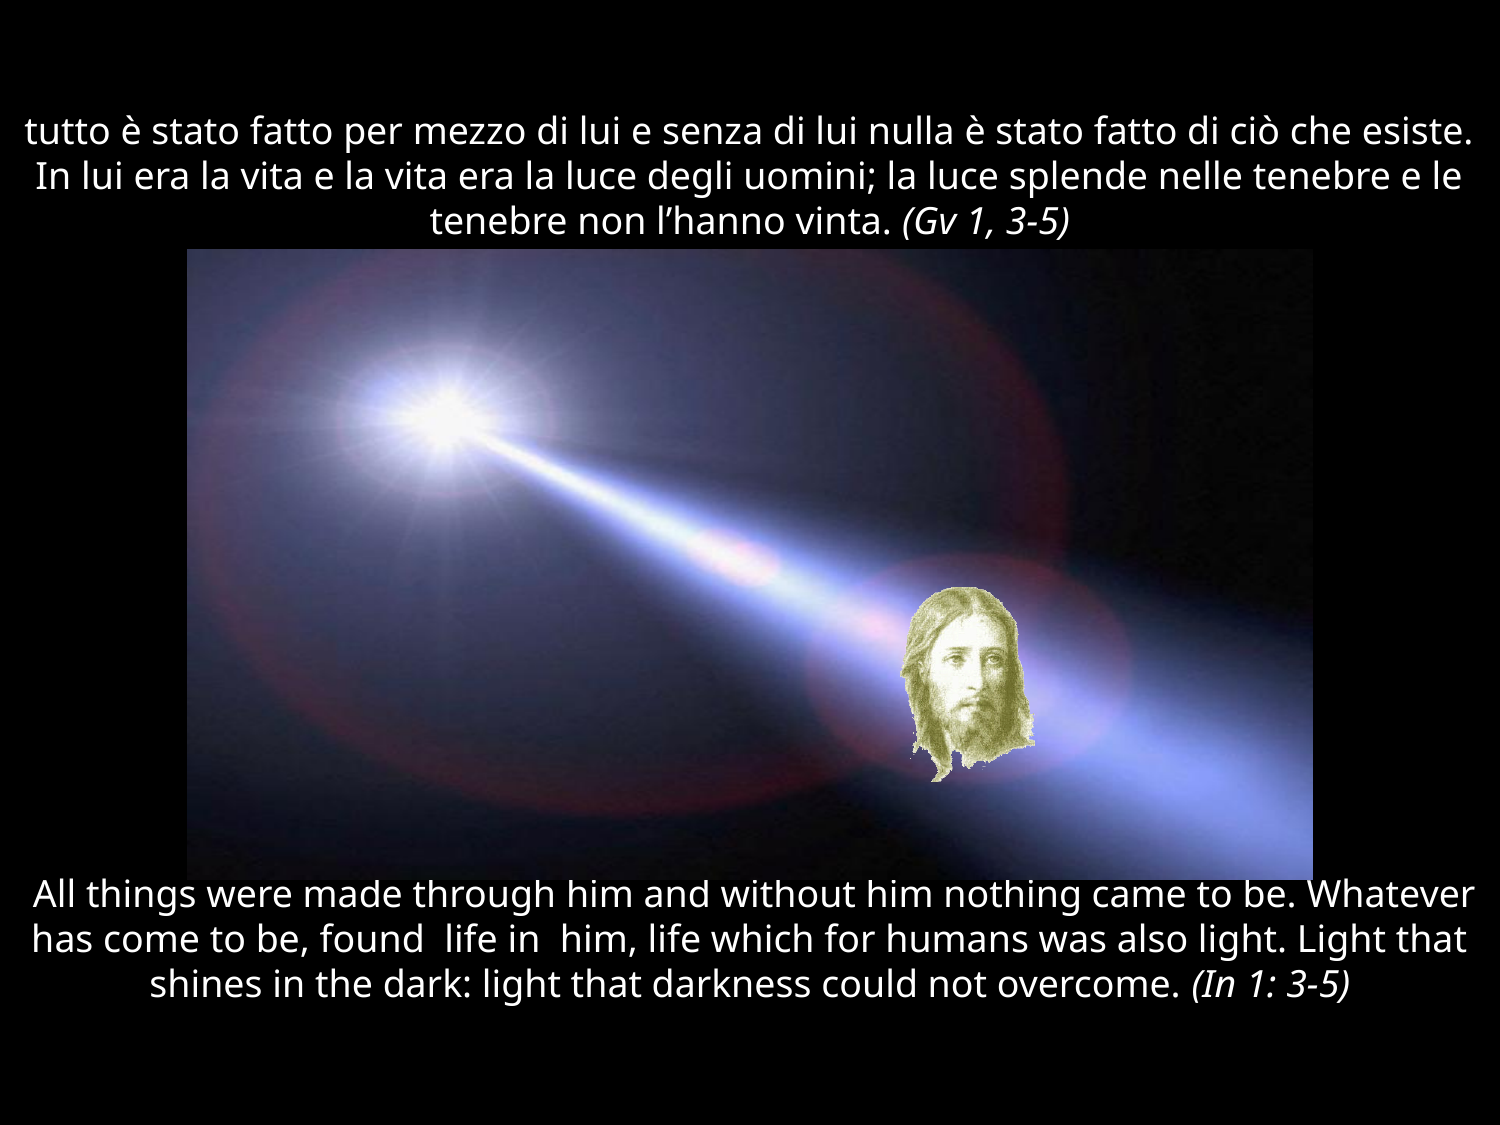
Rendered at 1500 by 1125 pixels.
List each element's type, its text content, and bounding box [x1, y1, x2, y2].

text_box tutto è stato fatto per mezzo di lui e senza di lui nulla è stato fatto di ciò che esiste. In lui era la vita e la vita era la luce degli uomini; la luce splende nelle tenebre e le tenebre non l’hanno vinta. (Gv 1, 3-5) [0, 99, 1500, 250]
picture [187, 249, 1313, 880]
text_box All things were made through him and without him nothing came to be. Whatever has come to be, found life in him, life which for humans was also light. Light that shines in the dark: light that darkness could not overcome. (In 1: 3-5) [0, 862, 1500, 1013]
